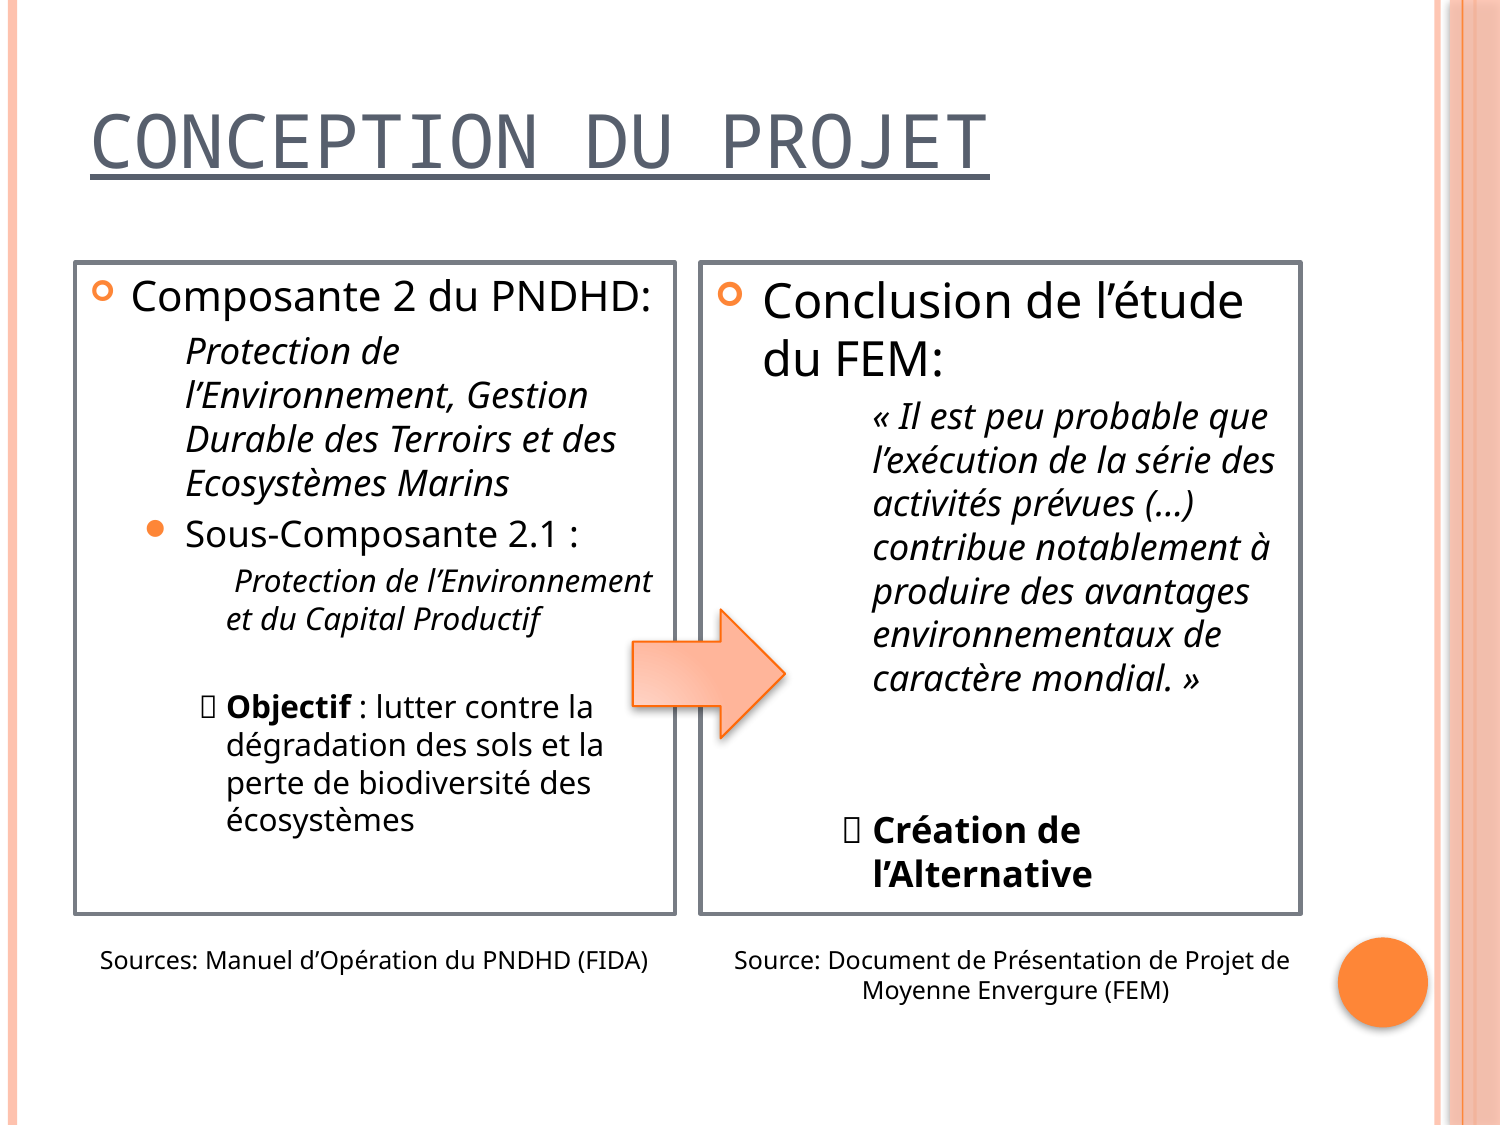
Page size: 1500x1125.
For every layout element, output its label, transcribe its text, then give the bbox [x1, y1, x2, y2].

list Composante 2 du PNDHD: Protection de l’Environnement, Gestion Durable des Terroirs et des Ecosystèmes Marins Sous-Composante 2.1 : Protection de l’Environnement et du Capital Productif  Objectif : lutter contre la dégradation des sols et la perte de biodiversité des écosystèmes [73, 260, 677, 916]
text_box [631, 608, 786, 740]
text_box Sources: Manuel d’Opération du PNDHD (FIDA) [85, 937, 664, 983]
text_box Source: Document de Présentation de Projet de Moyenne Envergure (FEM) [719, 937, 1306, 1013]
title conception du projet [75, 45, 1300, 233]
list Conclusion de l’étude du FEM: « Il est peu probable que l’exécution de la série des activités prévues (…) contribue notablement à produire des avantages environnementaux de caractère mondial. »  Création de l’Alternative [698, 260, 1303, 916]
